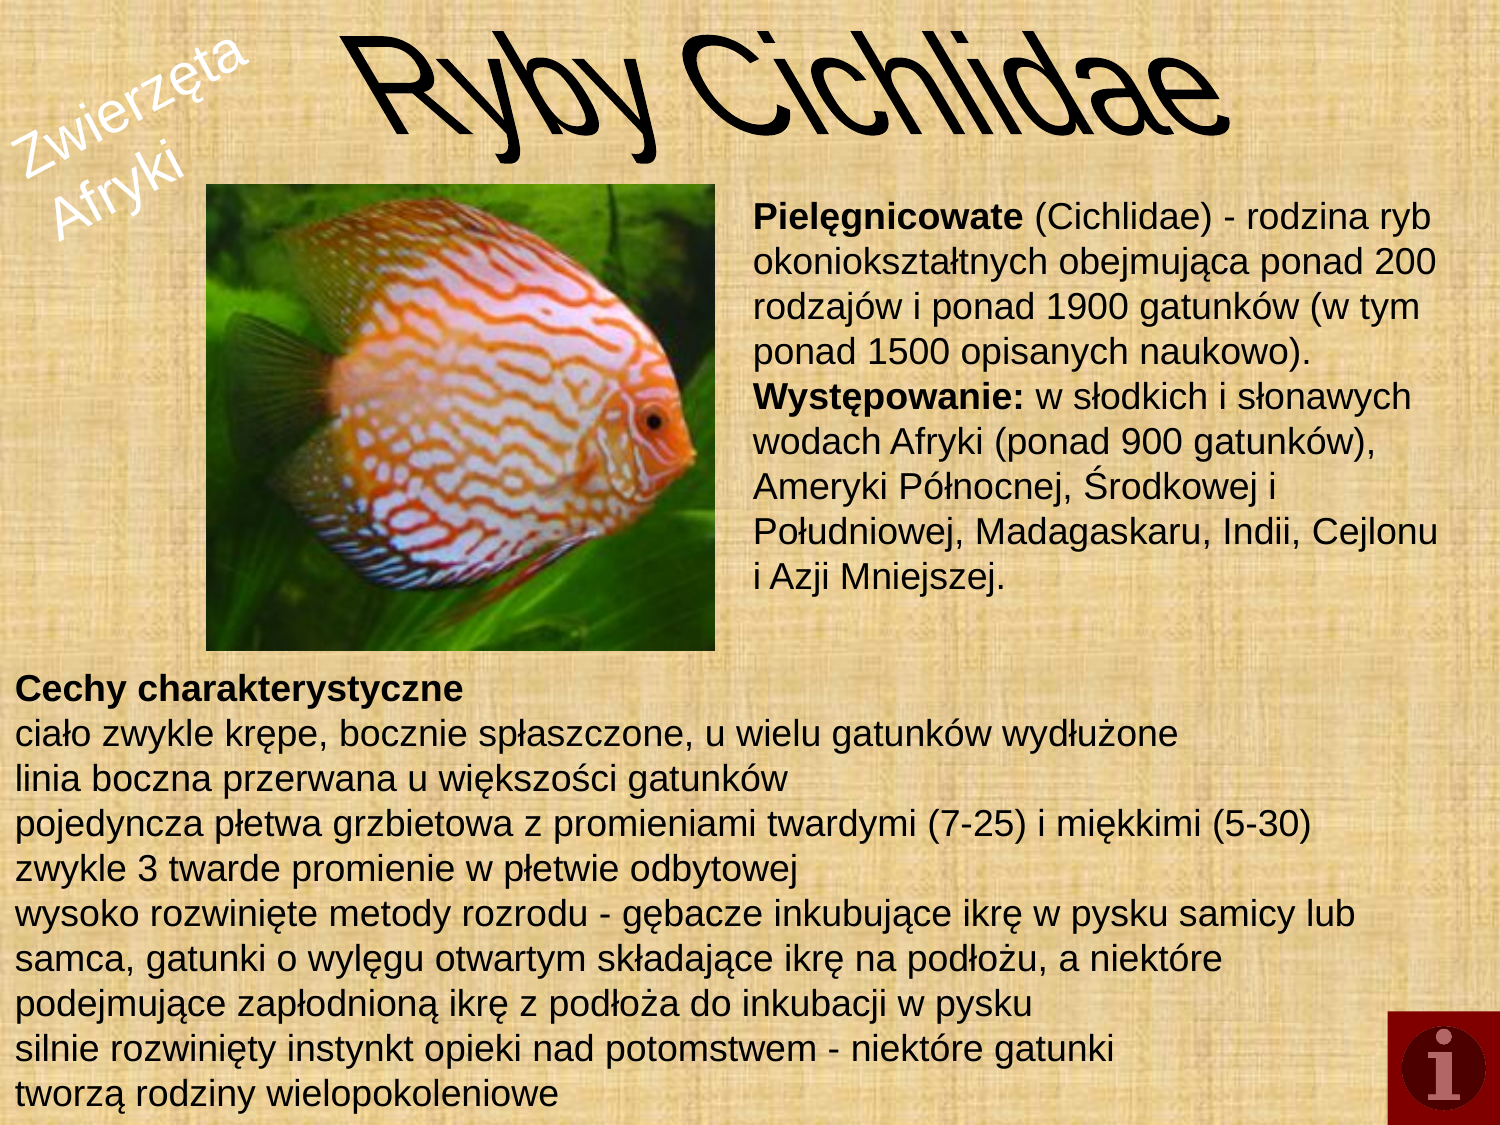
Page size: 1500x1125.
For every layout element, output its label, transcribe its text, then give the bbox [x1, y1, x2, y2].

picture [0, 0, 1500, 1011]
text_box [1387, 1011, 1500, 1125]
text_box Pielęgnicowate (Cichlidae) - rodzina ryb okoniokształtnych obejmująca ponad 200 rodzajów i ponad 1900 gatunków (w tym ponad 1500 opisanych naukowo). Występowanie: w słodkich i słonawych wodach Afryki (ponad 900 gatunków), Ameryki Północnej, Środkowej i Południowej, Madagaskaru, Indii, Cejlonu i Azji Mniejszej. [738, 184, 1459, 605]
text_box Cechy charakterystyczne ciało zwykle krępe, bocznie spłaszczone, u wielu gatunków wydłużone linia boczna przerwana u większości gatunków pojedyncza płetwa grzbietowa z promieniami twardymi (7-25) i miękkimi (5-30) zwykle 3 twarde promienie w płetwie odbytowej wysoko rozwinięte metody rozrodu - gębacze inkubujące ikrę w pysku samicy lub samca, gatunki o wylęgu otwartym składające ikrę na podłożu, a niektóre podejmujące zapłodnioną ikrę z podłoża do inkubacji w pysku silnie rozwinięty instynkt opieki nad potomstwem - niektóre gatunki tworzą rodziny wielopokoleniowe [0, 656, 1442, 1122]
